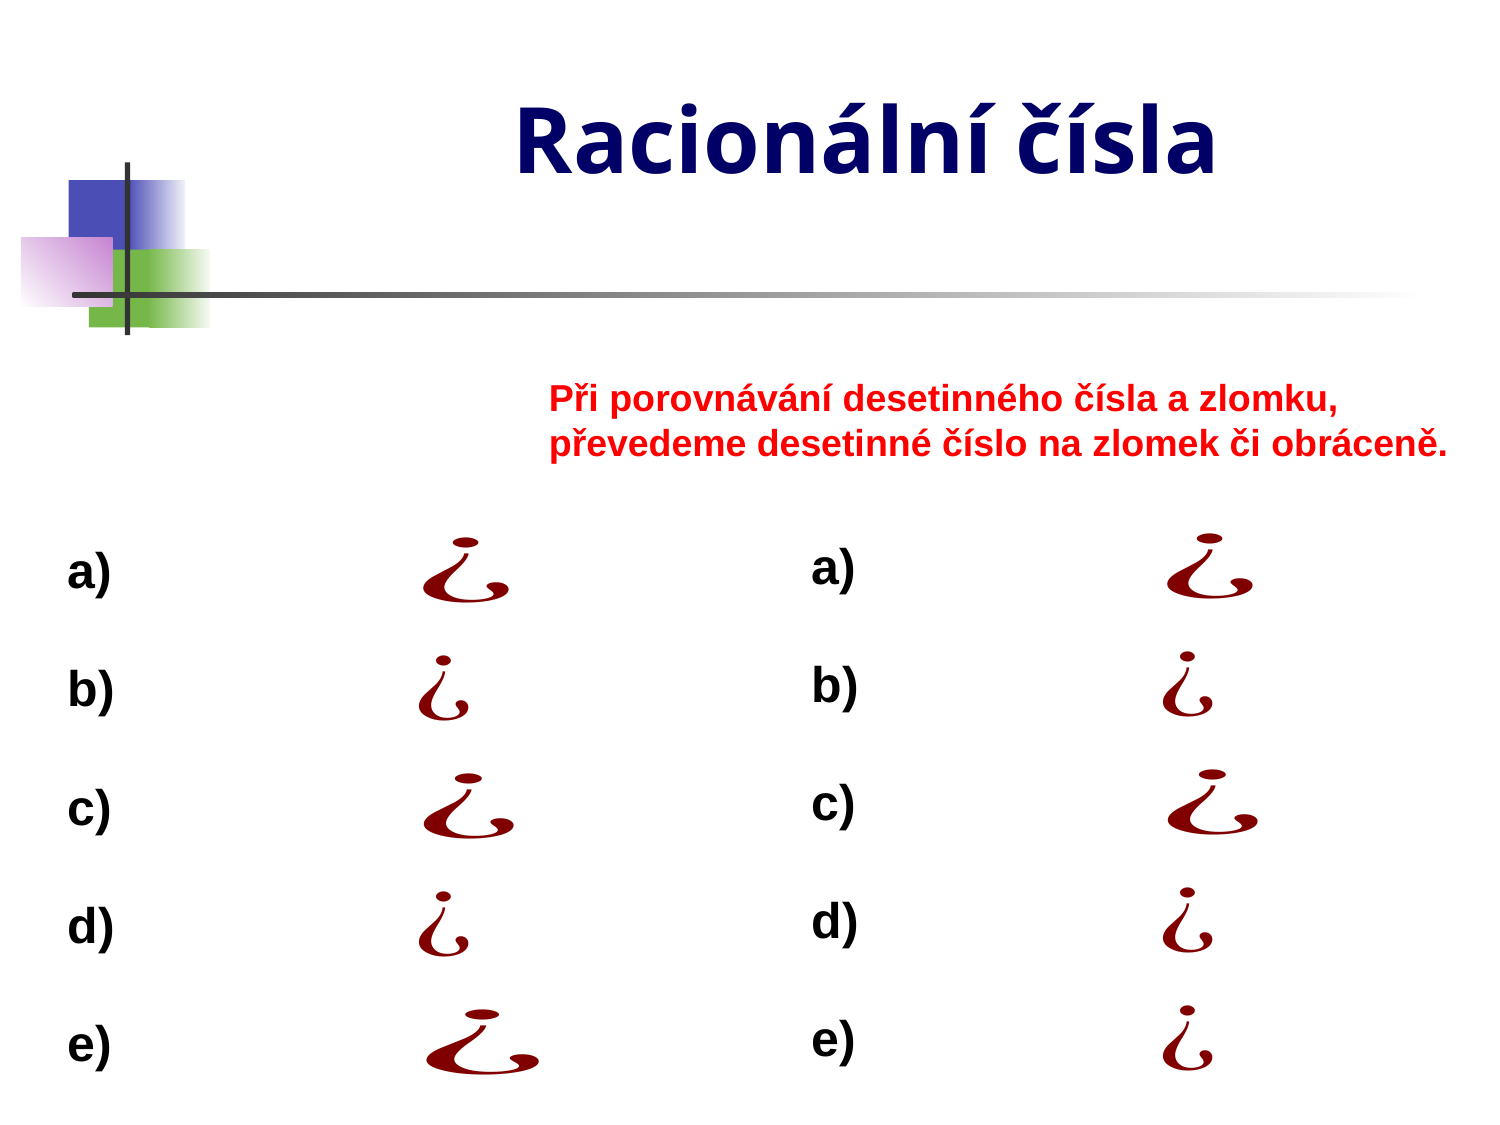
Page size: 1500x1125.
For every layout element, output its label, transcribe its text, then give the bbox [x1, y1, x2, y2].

title Racionální čísla [463, 89, 1270, 200]
text_box Při porovnávání desetinného čísla a zlomku, převedeme desetinné číslo na zlomek či obráceně. [534, 366, 1471, 472]
